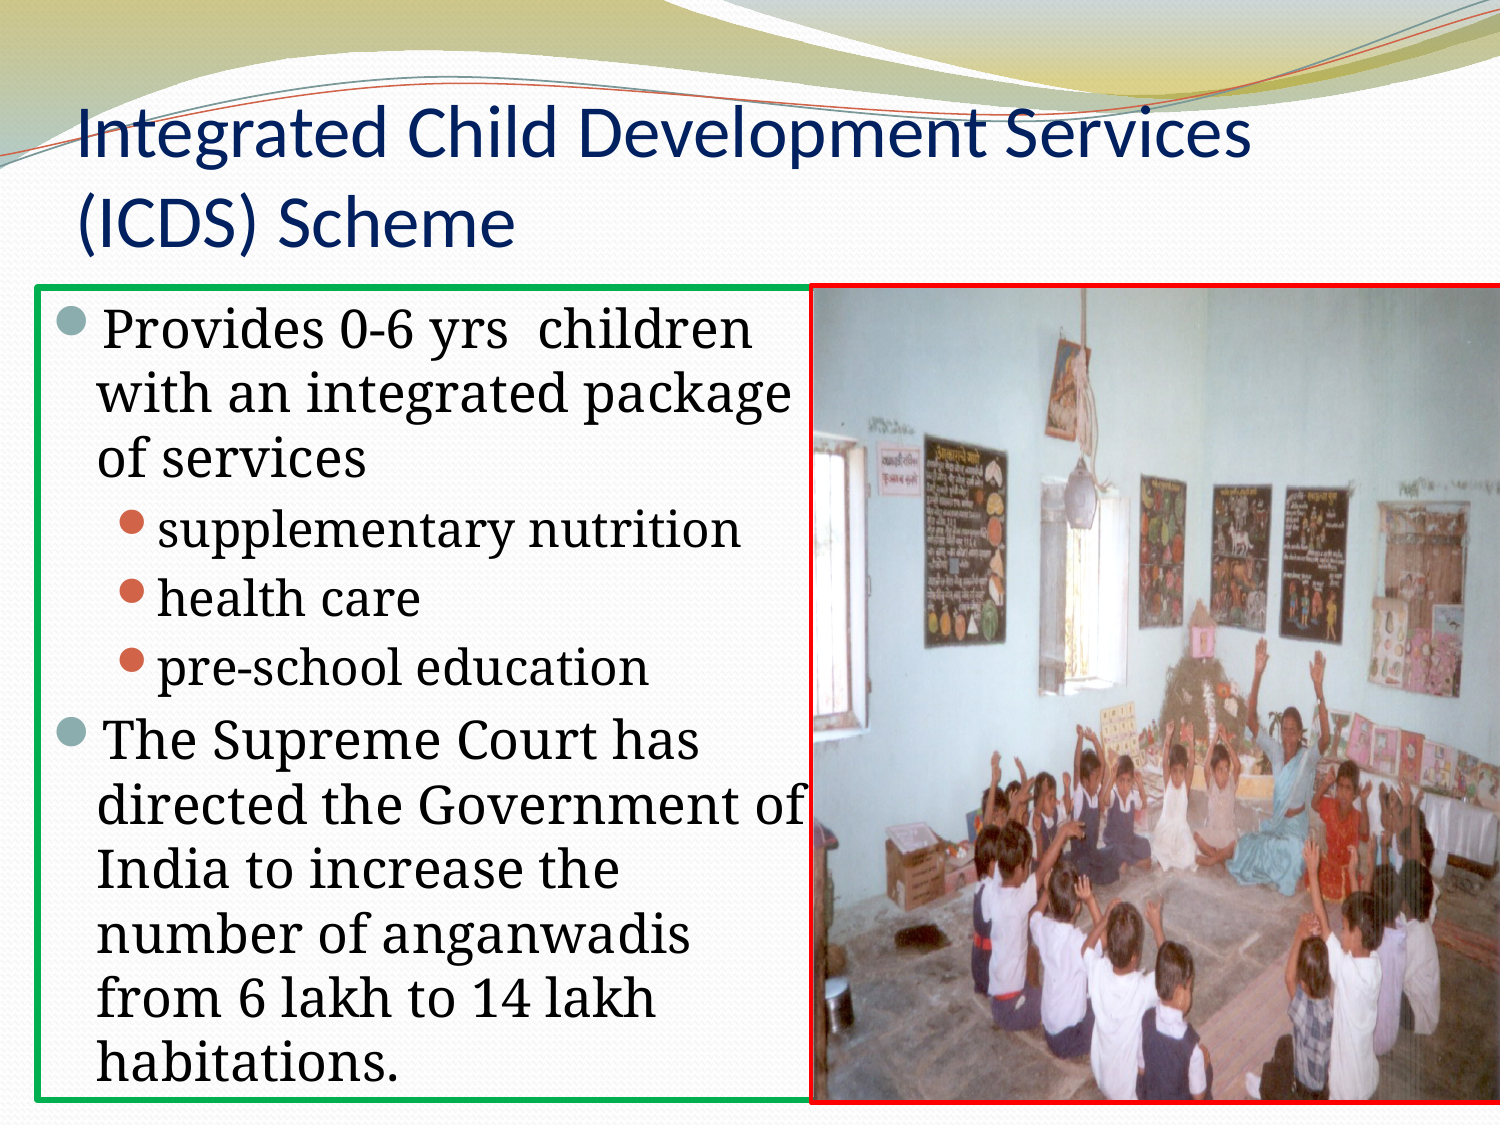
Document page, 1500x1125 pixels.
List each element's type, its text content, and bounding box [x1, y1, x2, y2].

picture [813, 287, 1500, 1101]
title Integrated Child Development Services (ICDS) Scheme [75, 75, 1425, 263]
list Provides 0-6 yrs children with an integrated package of services supplementary nutrition health care pre-school education The Supreme Court has directed the Government of India to increase the number of anganwadis from 6 lakh to 14 lakh habitations. [37, 287, 809, 1100]
